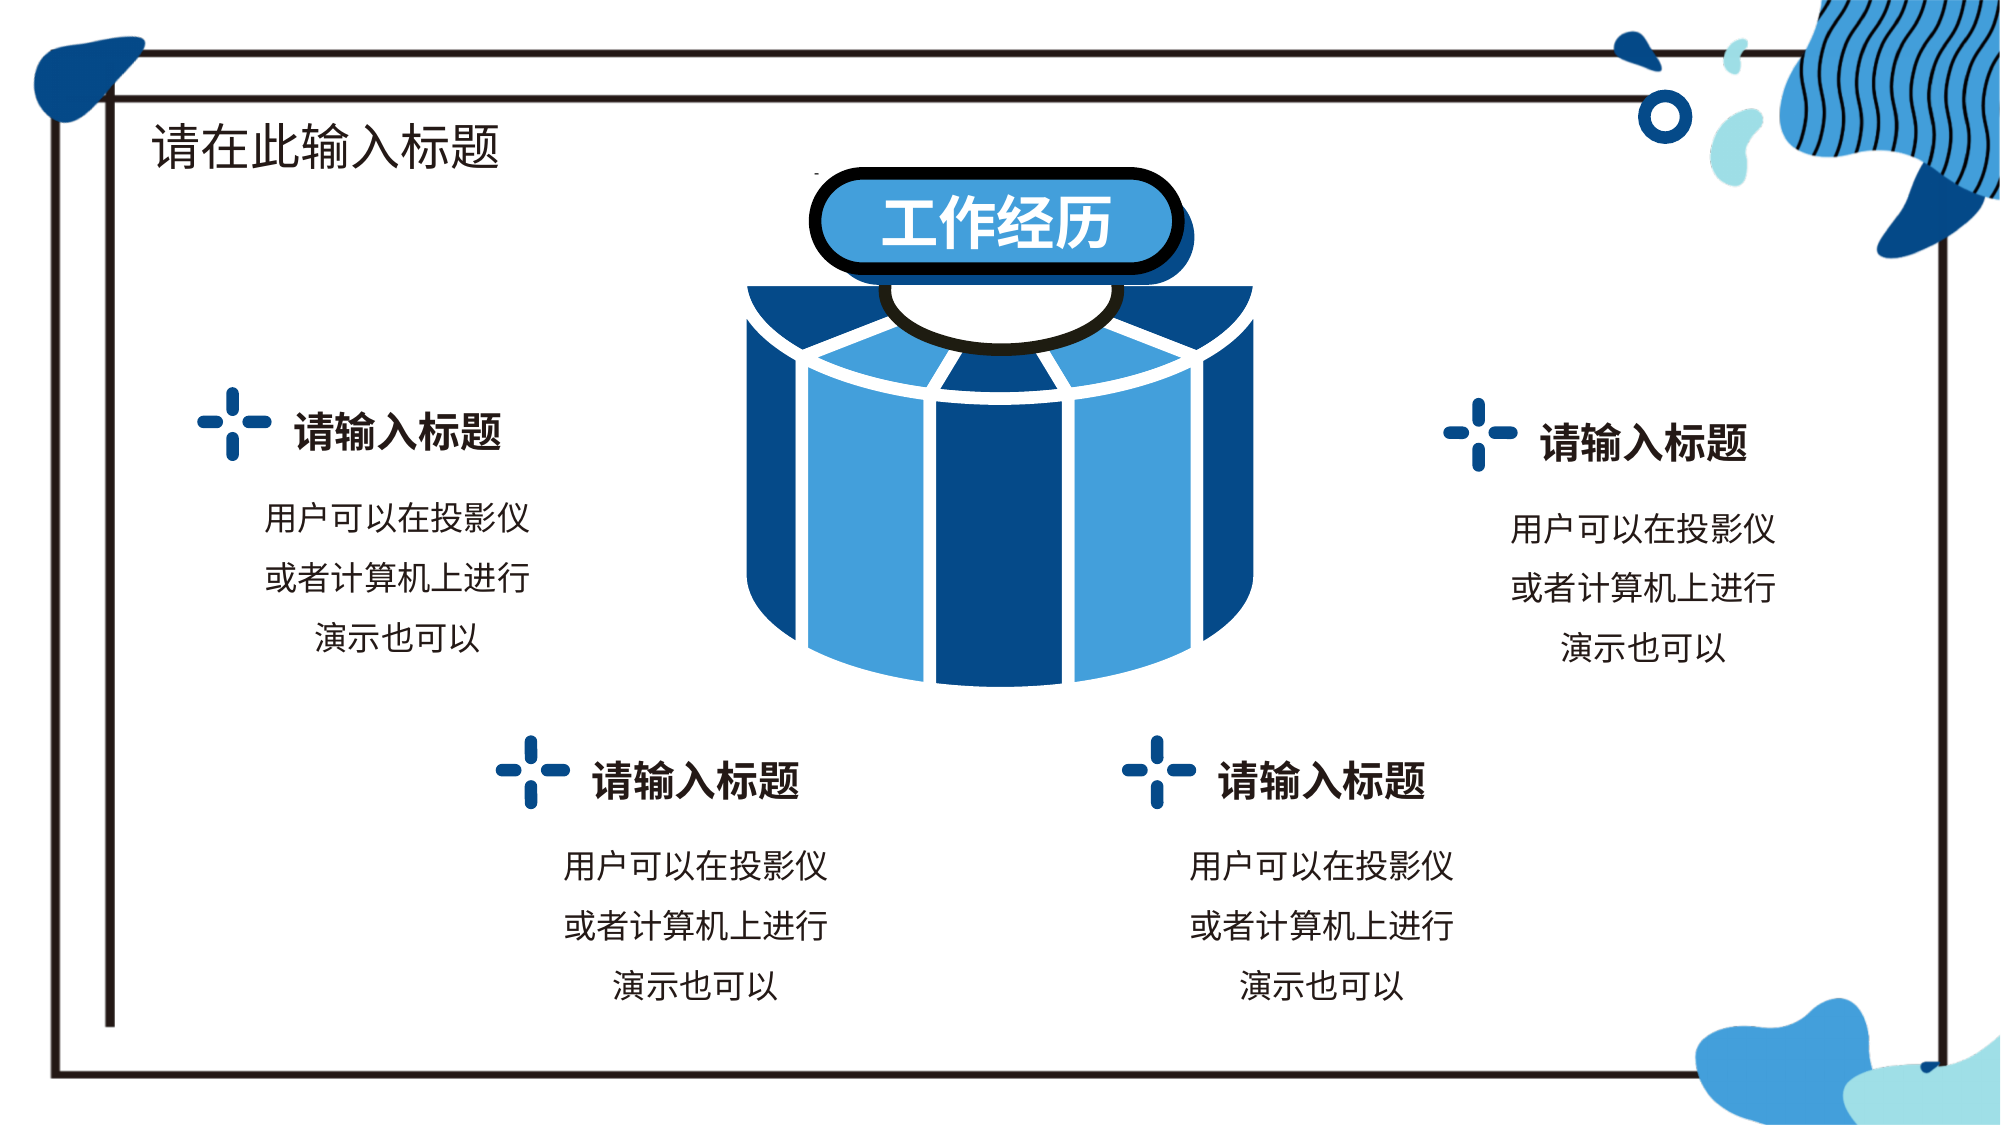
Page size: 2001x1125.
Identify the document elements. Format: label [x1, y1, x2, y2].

picture [0, 0, 2000, 1113]
text_box [1117, 741, 1527, 1015]
text_box [740, 182, 1260, 694]
text_box [193, 393, 602, 667]
text_box [491, 741, 901, 1015]
text_box [1439, 404, 1849, 678]
text_box [815, 173, 1195, 285]
picture [1689, 931, 2000, 1124]
